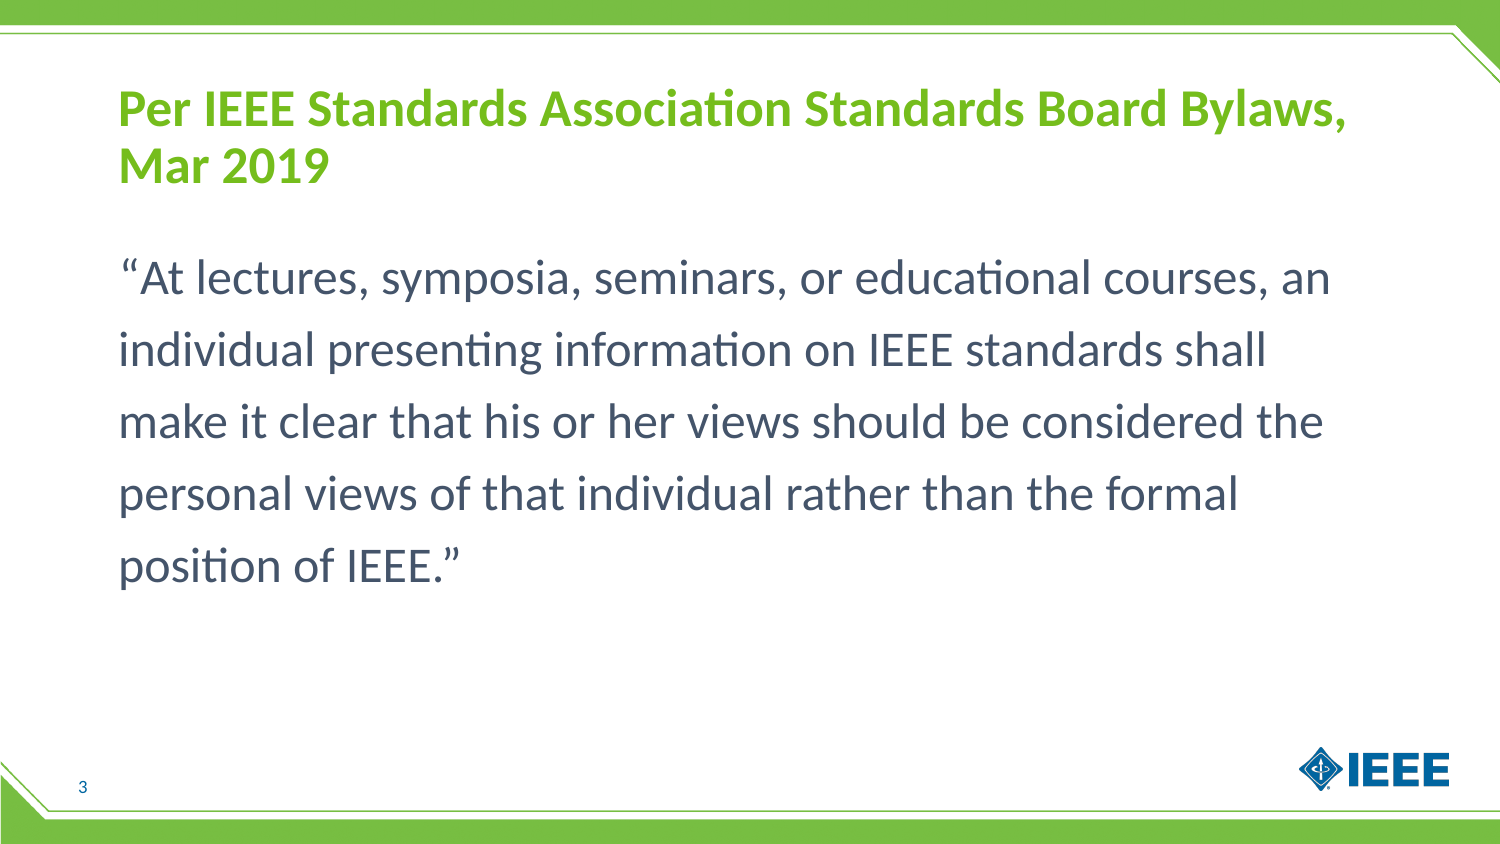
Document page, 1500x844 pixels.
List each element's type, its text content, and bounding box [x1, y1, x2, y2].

title Per IEEE Standards Association Standards Board Bylaws, Mar 2019 [103, 68, 1397, 203]
list “At lectures, symposia, seminars, or educational courses, an individual presenting information on IEEE standards shall make it clear that his or her views should be considered the personal views of that individual rather than the formal position of IEEE.” [103, 224, 1397, 710]
slide_number 3 [63, 763, 143, 809]
picture [1299, 747, 1449, 760]
picture [0, 0, 1500, 84]
picture [2, 761, 1500, 844]
